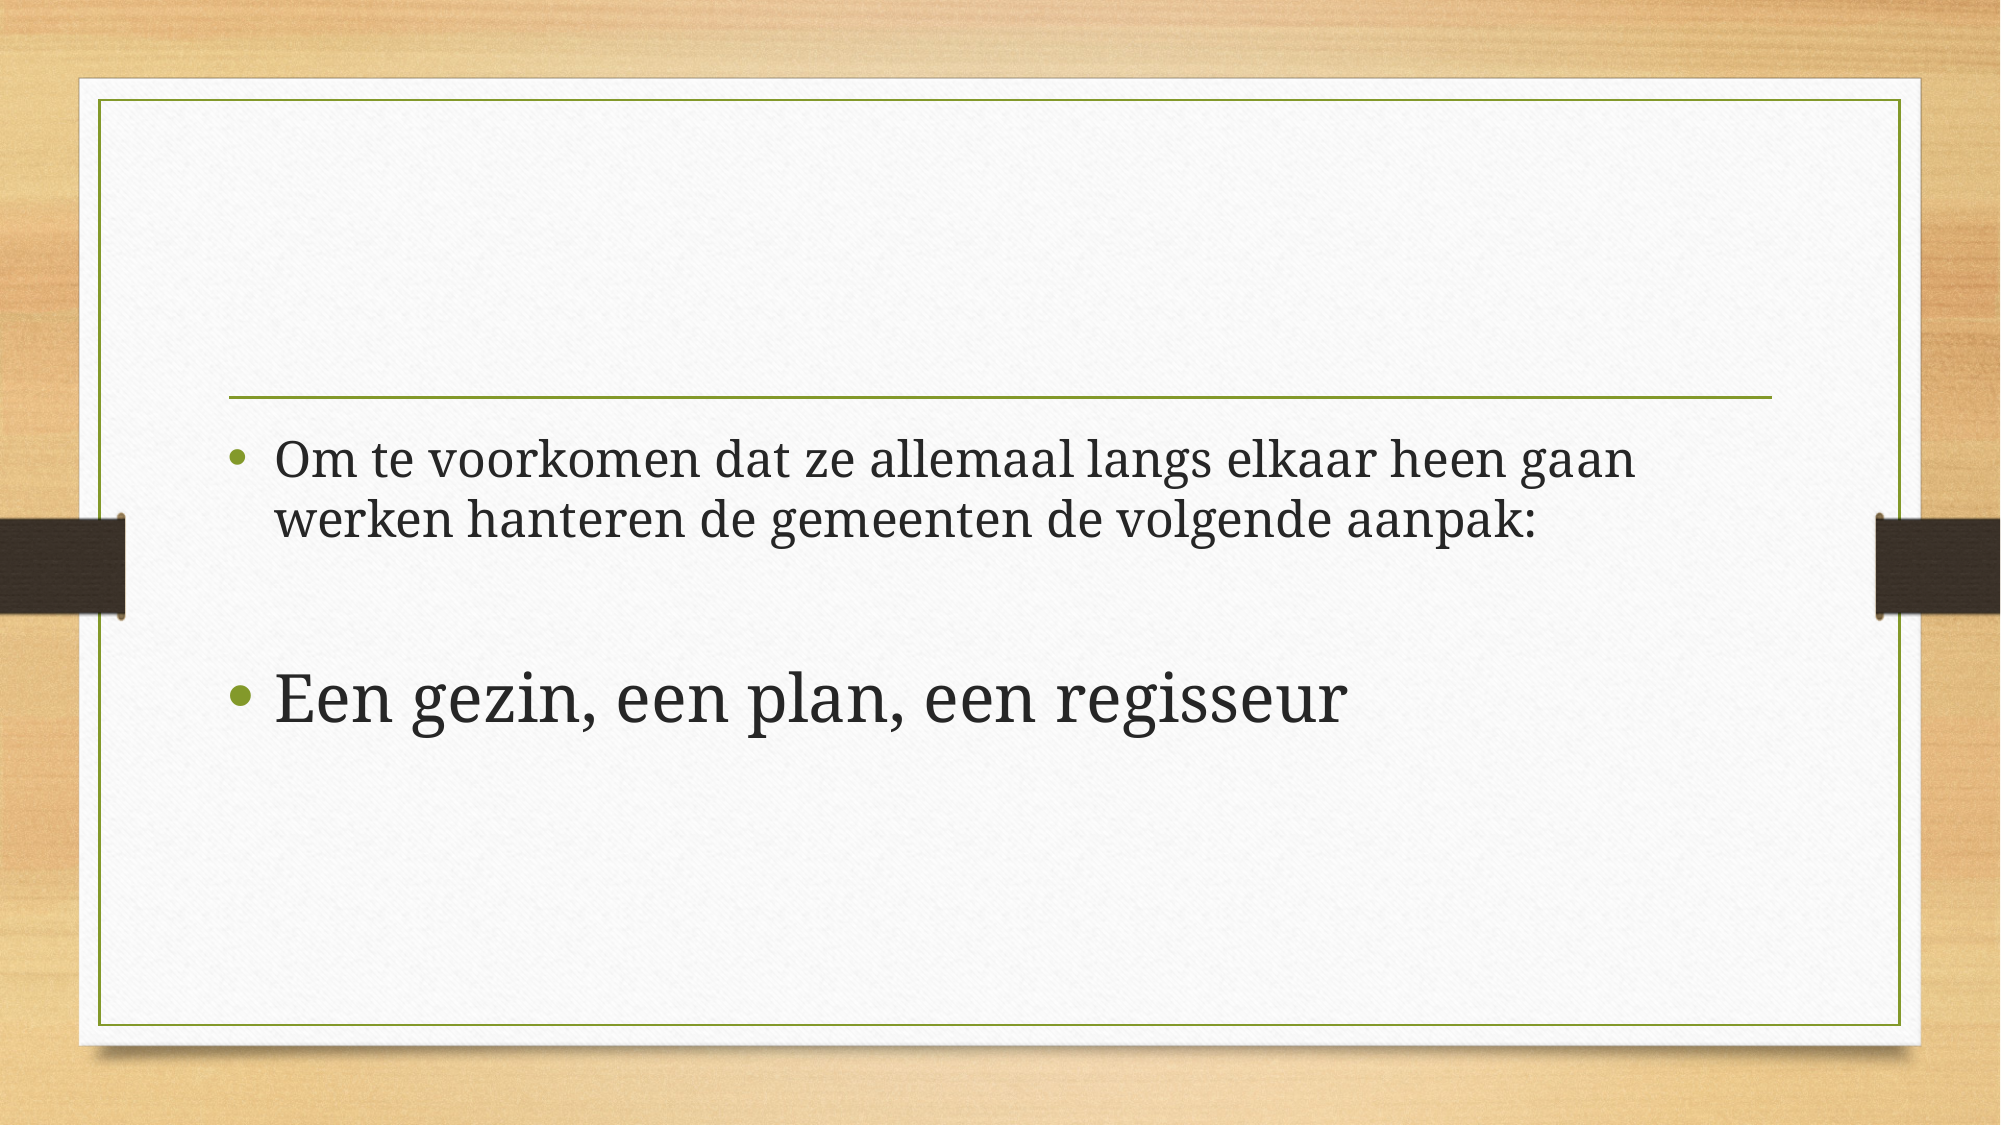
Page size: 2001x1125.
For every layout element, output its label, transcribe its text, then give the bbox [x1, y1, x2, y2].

list Om te voorkomen dat ze allemaal langs elkaar heen gaan werken hanteren de gemeenten de volgende aanpak: Een gezin, een plan, een regisseur [212, 419, 1788, 964]
picture [0, 0, 2001, 1125]
